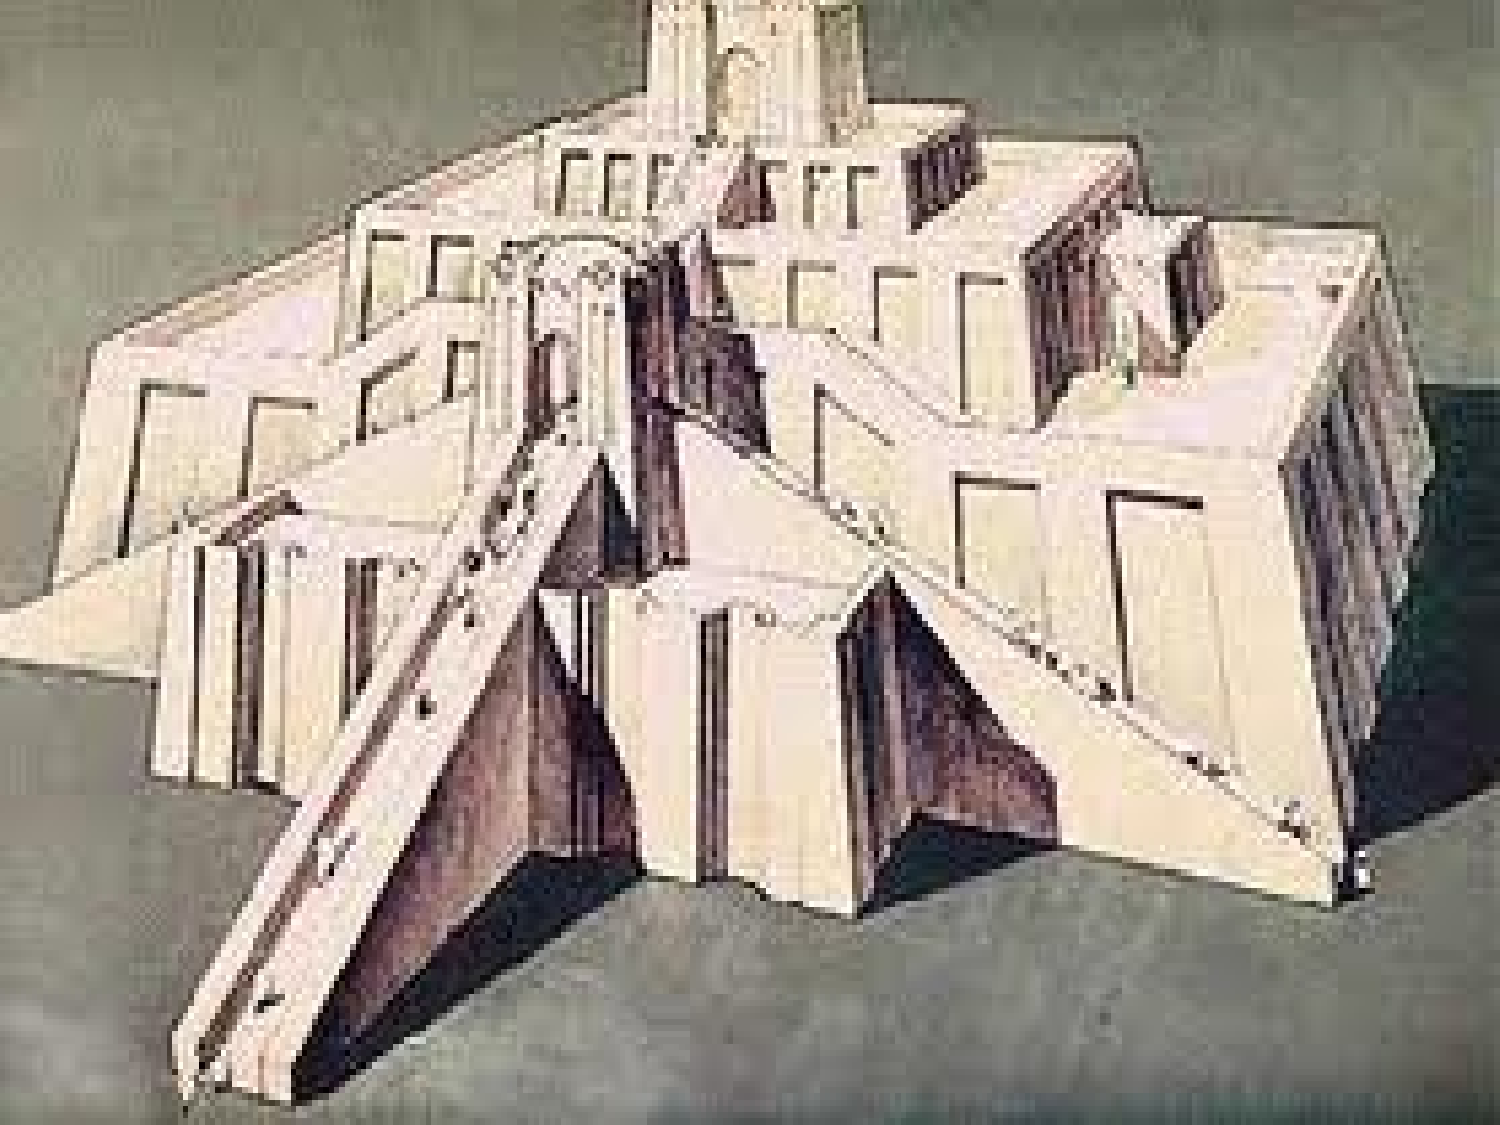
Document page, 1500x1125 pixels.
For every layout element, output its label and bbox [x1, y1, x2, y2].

list [0, 0, 1500, 1125]
